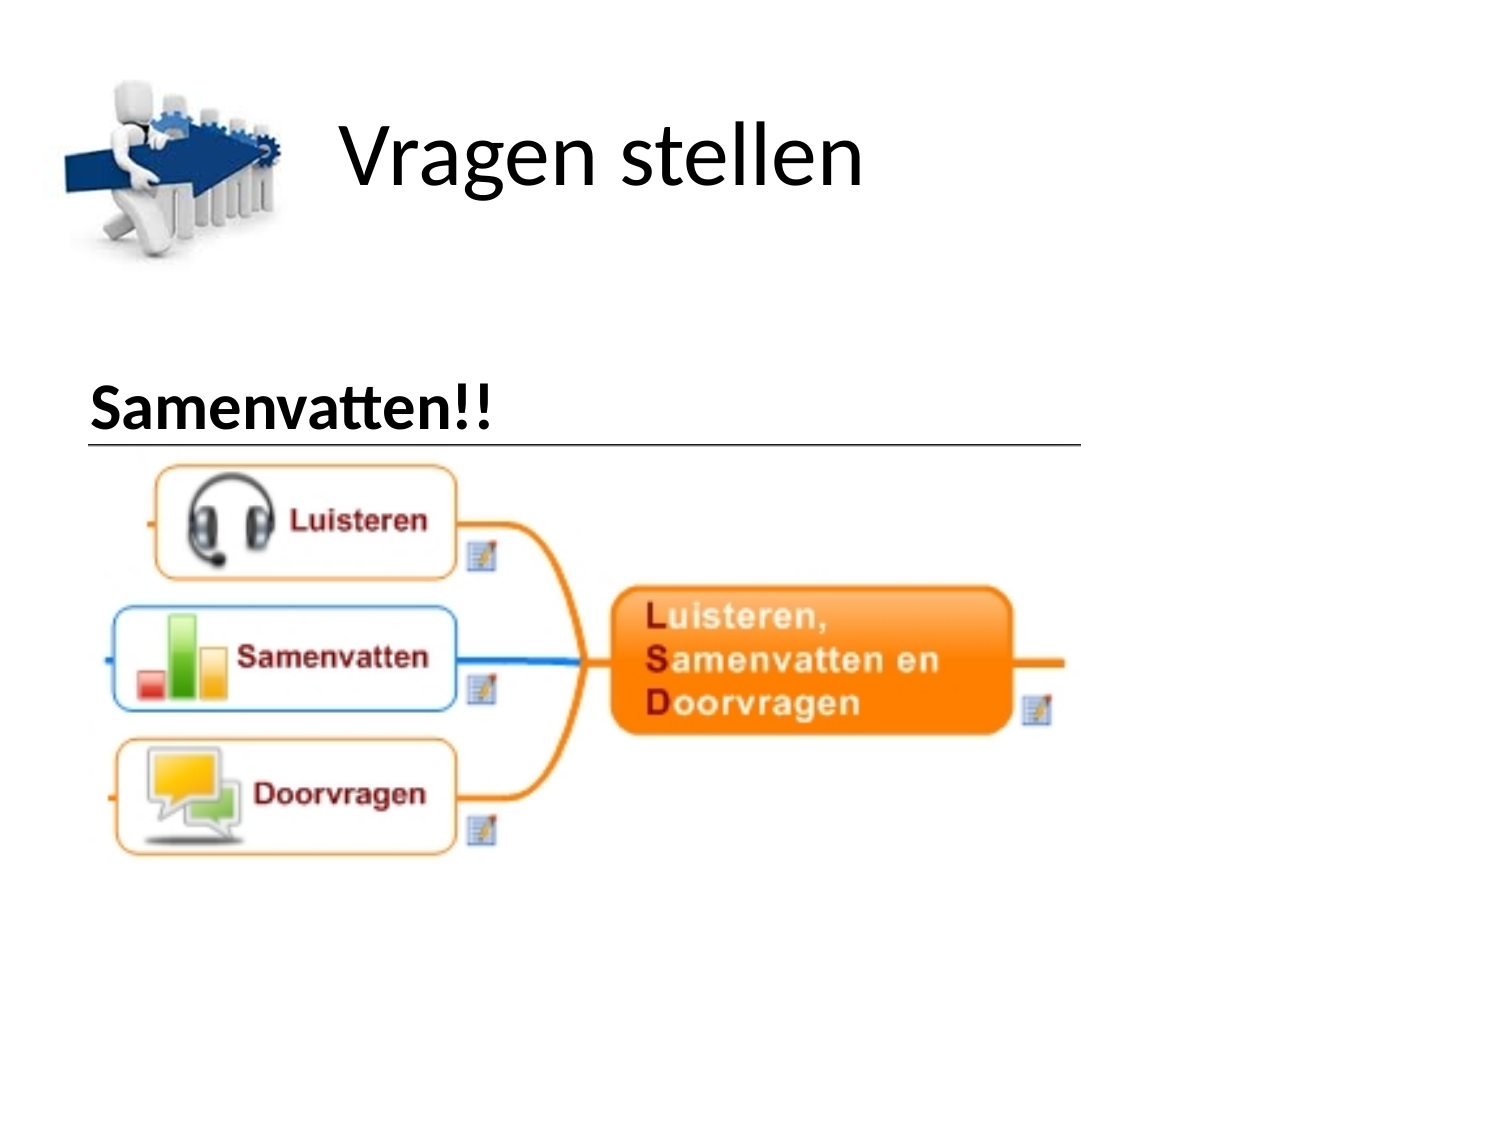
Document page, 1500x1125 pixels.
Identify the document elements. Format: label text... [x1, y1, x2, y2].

picture [88, 444, 1081, 867]
list Samenvatten!! [75, 262, 1425, 1005]
picture [17, 66, 327, 281]
title Vragen stellen [289, 54, 916, 244]
